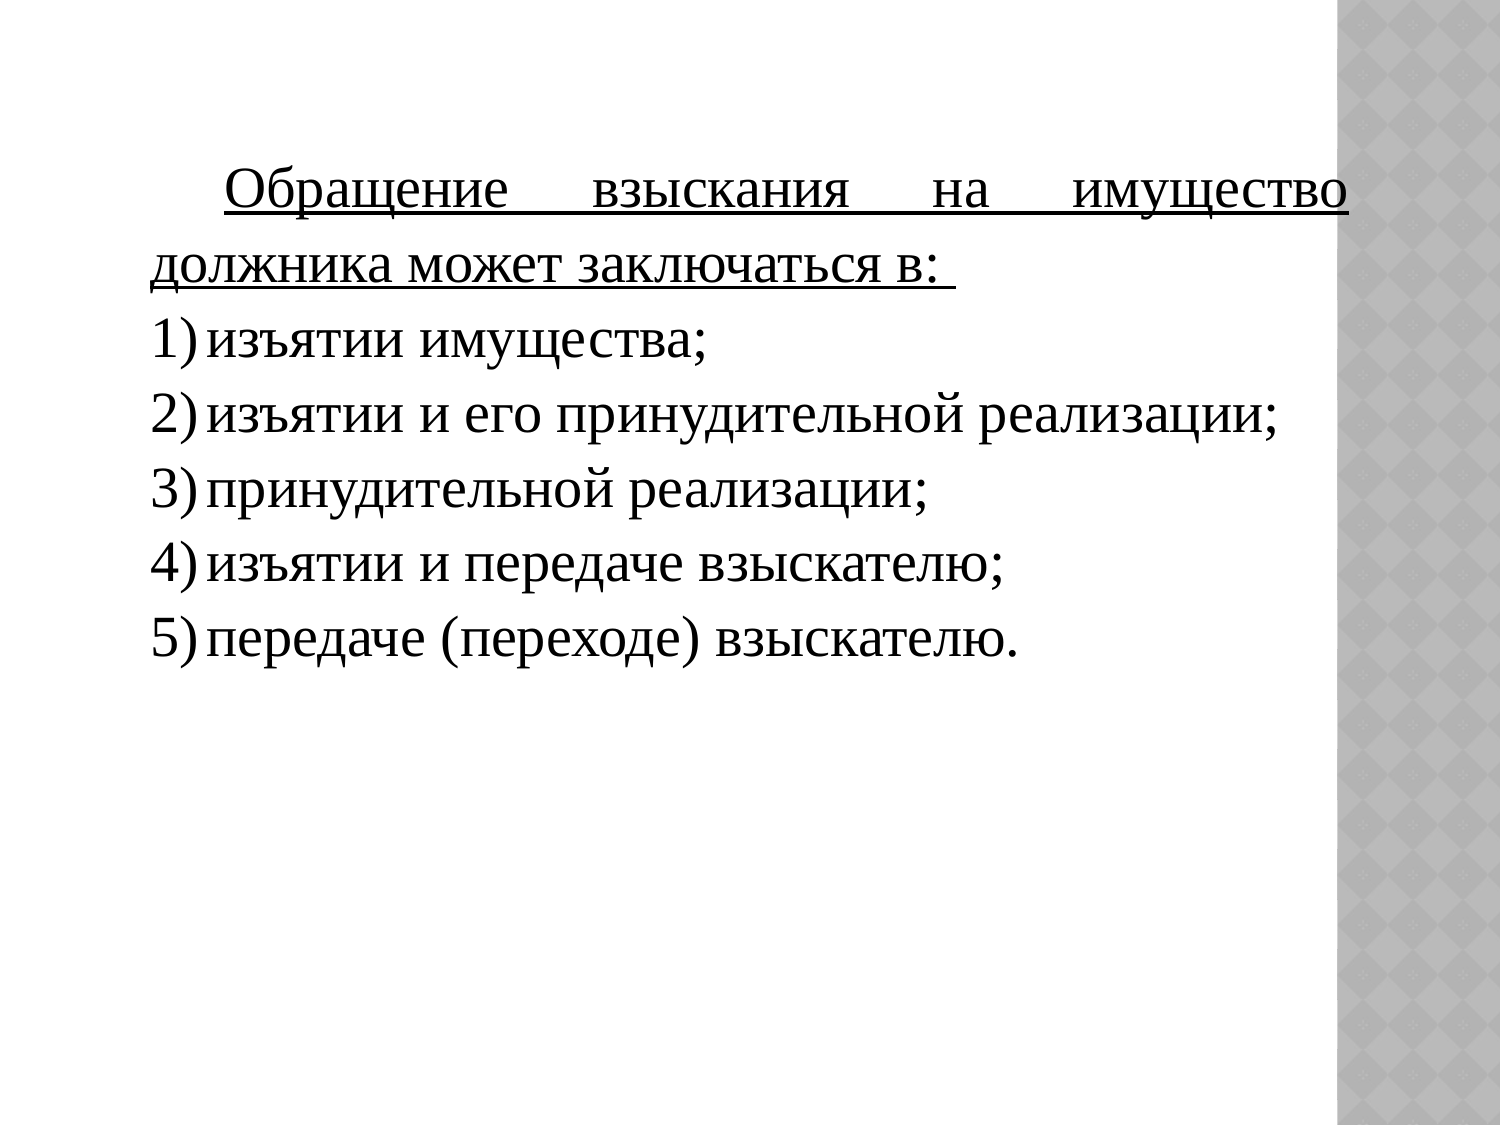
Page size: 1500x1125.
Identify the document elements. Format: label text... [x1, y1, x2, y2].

text_box Обращение взыскания на имущество должника может заключаться в: изъятии имущества; изъятии и его принудительной реализации; принудительной реализации; изъятии и передаче взыскателю; передаче (переходе) взыскателю. [135, 137, 1365, 721]
